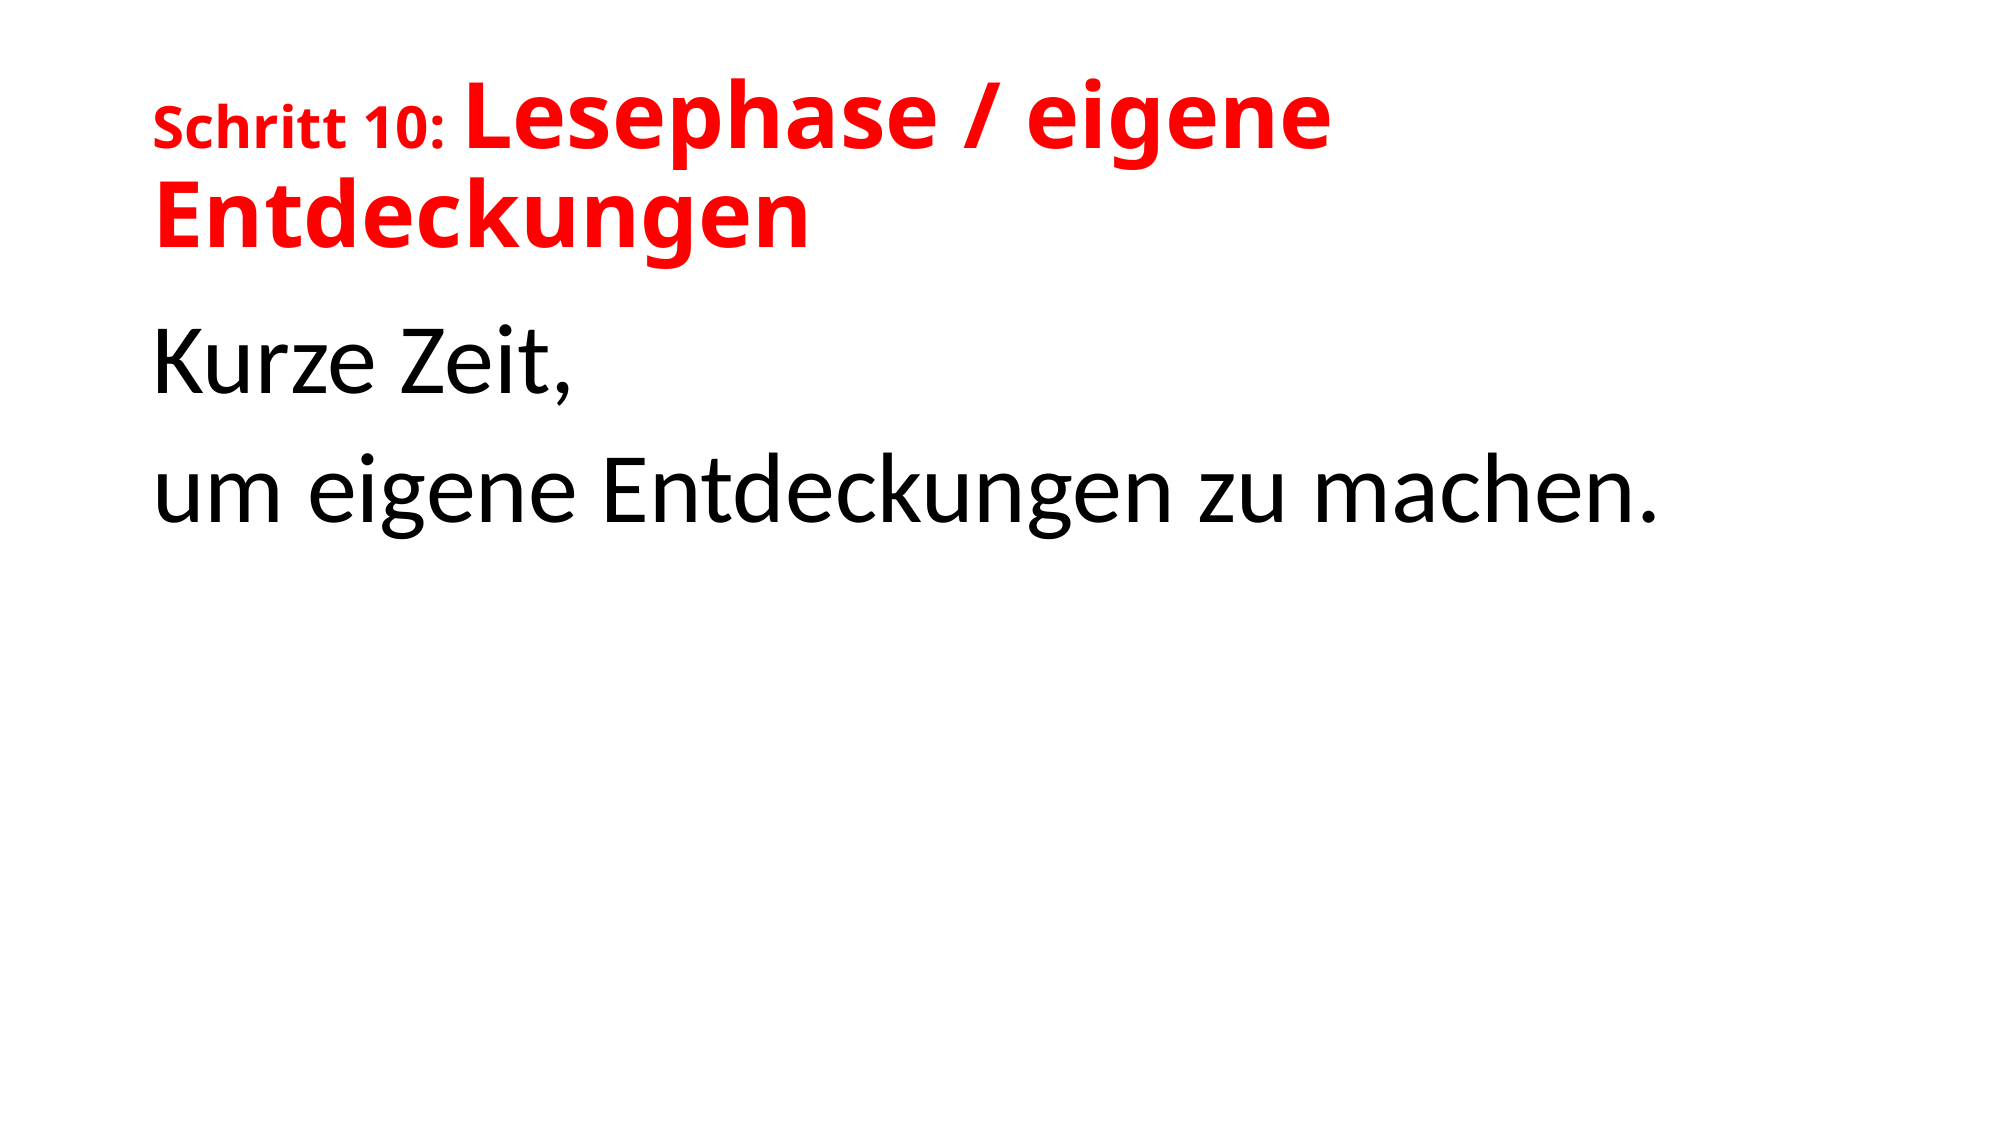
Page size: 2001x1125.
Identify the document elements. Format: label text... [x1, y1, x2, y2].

title Schritt 10: Lesephase / eigene Entdeckungen [137, 59, 1863, 278]
list Kurze Zeit, um eigene Entdeckungen zu machen. [137, 299, 1863, 1014]
